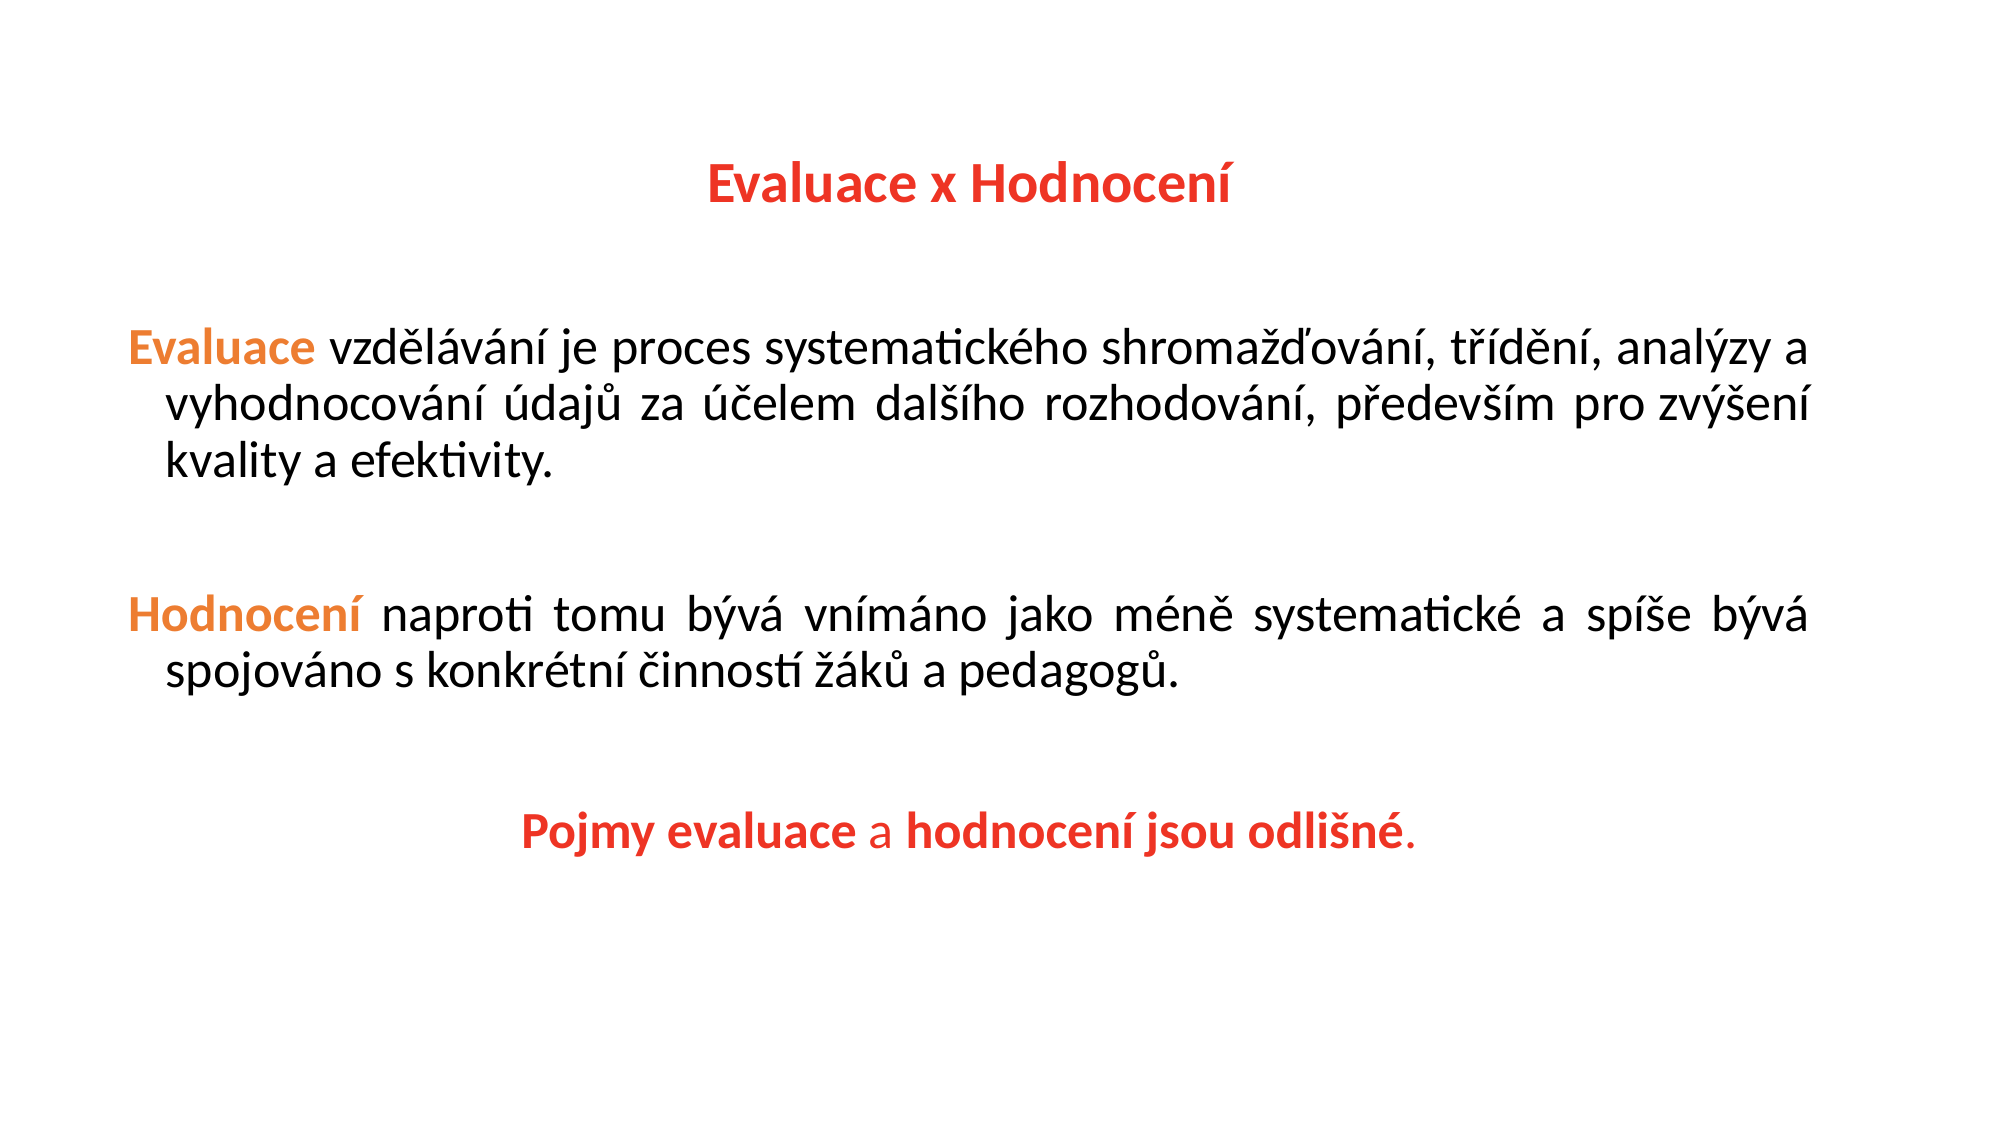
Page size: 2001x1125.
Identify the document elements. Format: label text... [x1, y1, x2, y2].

list Evaluace x Hodnocení Evaluace vzdělávání je proces systematického shromažďování, třídění, analýzy a vyhodnocování údajů za účelem dalšího rozhodování, především pro zvýšení kvality a efektivity. Hodnocení naproti tomu bývá vnímáno jako méně systematické a spíše bývá spojováno s konkrétní činností žáků a pedagogů. Pojmy evaluace a hodnocení jsou odlišné. [113, 144, 1826, 1045]
